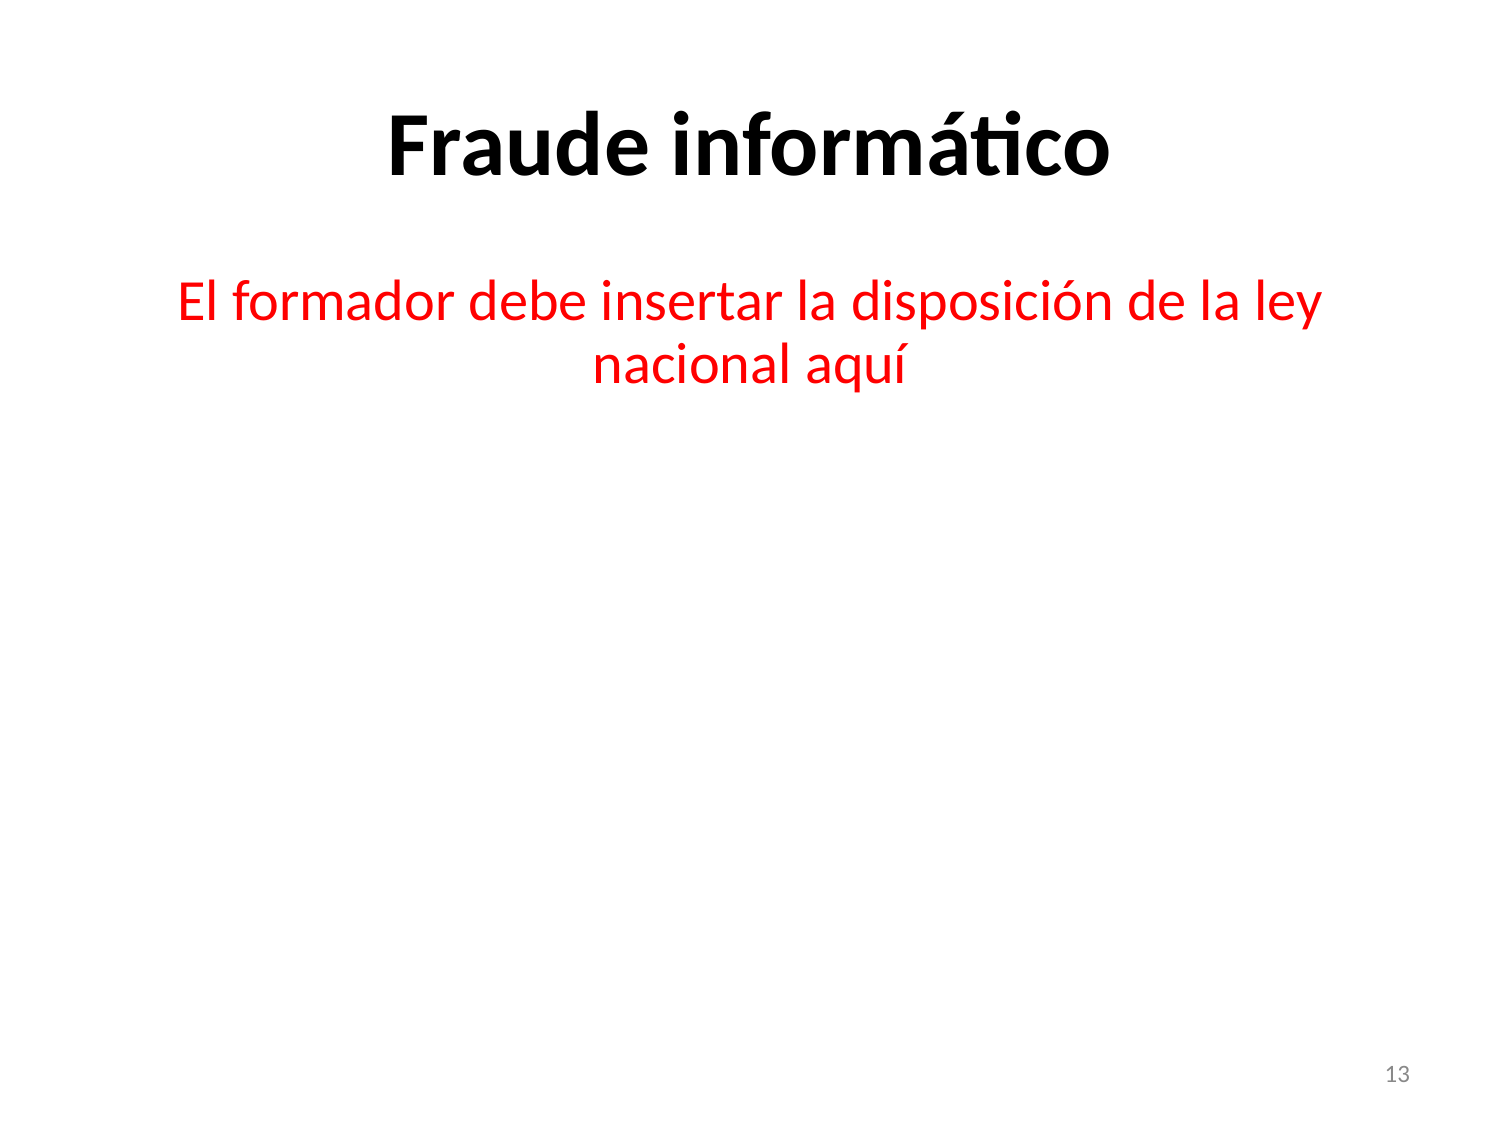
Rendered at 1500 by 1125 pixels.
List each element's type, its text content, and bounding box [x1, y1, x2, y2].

slide_number 13 [1074, 1042, 1425, 1103]
list El formador debe insertar la disposición de la ley nacional aquí [75, 262, 1425, 1005]
title Fraude informático [75, 45, 1425, 233]
